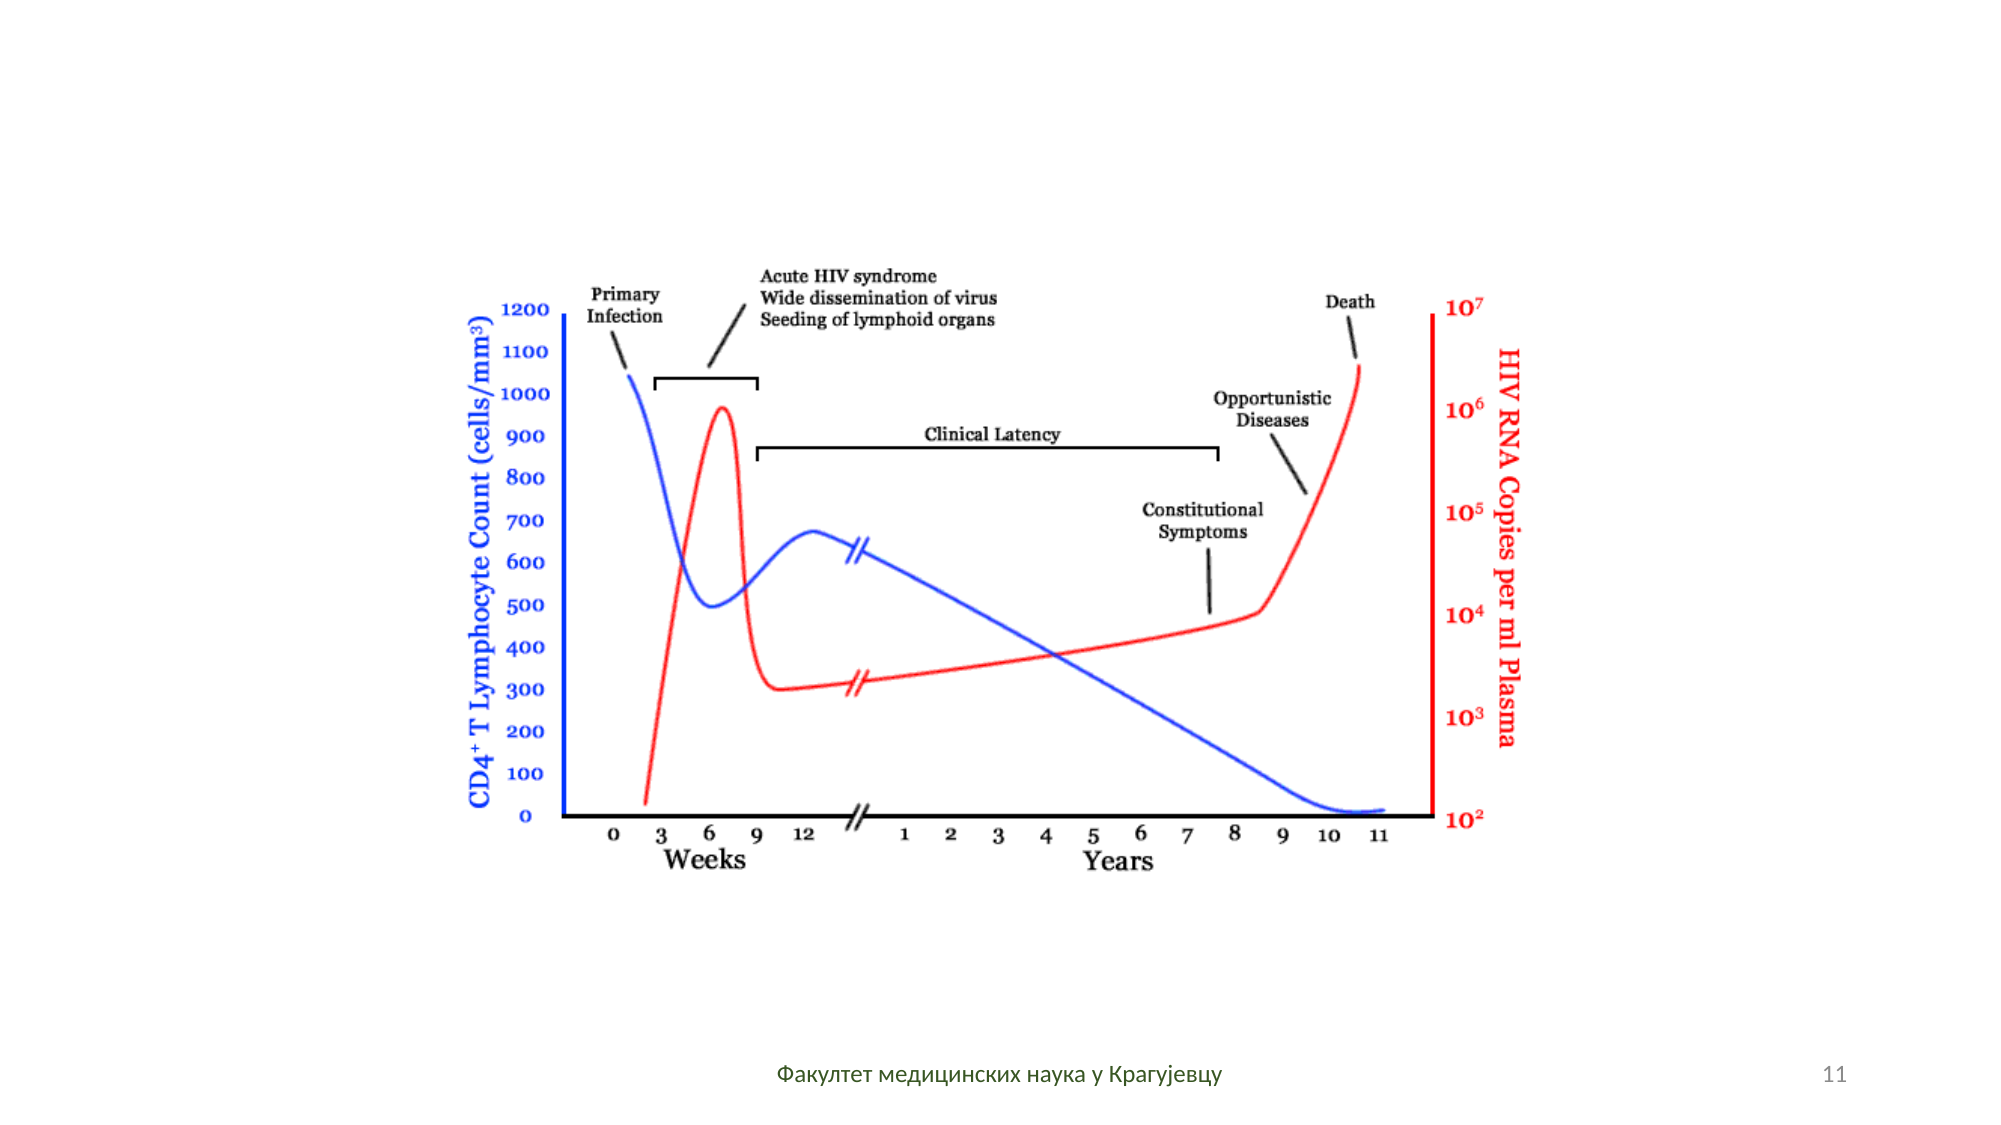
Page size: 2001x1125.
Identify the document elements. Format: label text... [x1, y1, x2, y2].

slide_number 11 [1412, 1042, 1863, 1103]
picture [440, 255, 1551, 879]
footer Факултет медицинских наука у Крагујевцу [662, 1042, 1338, 1103]
